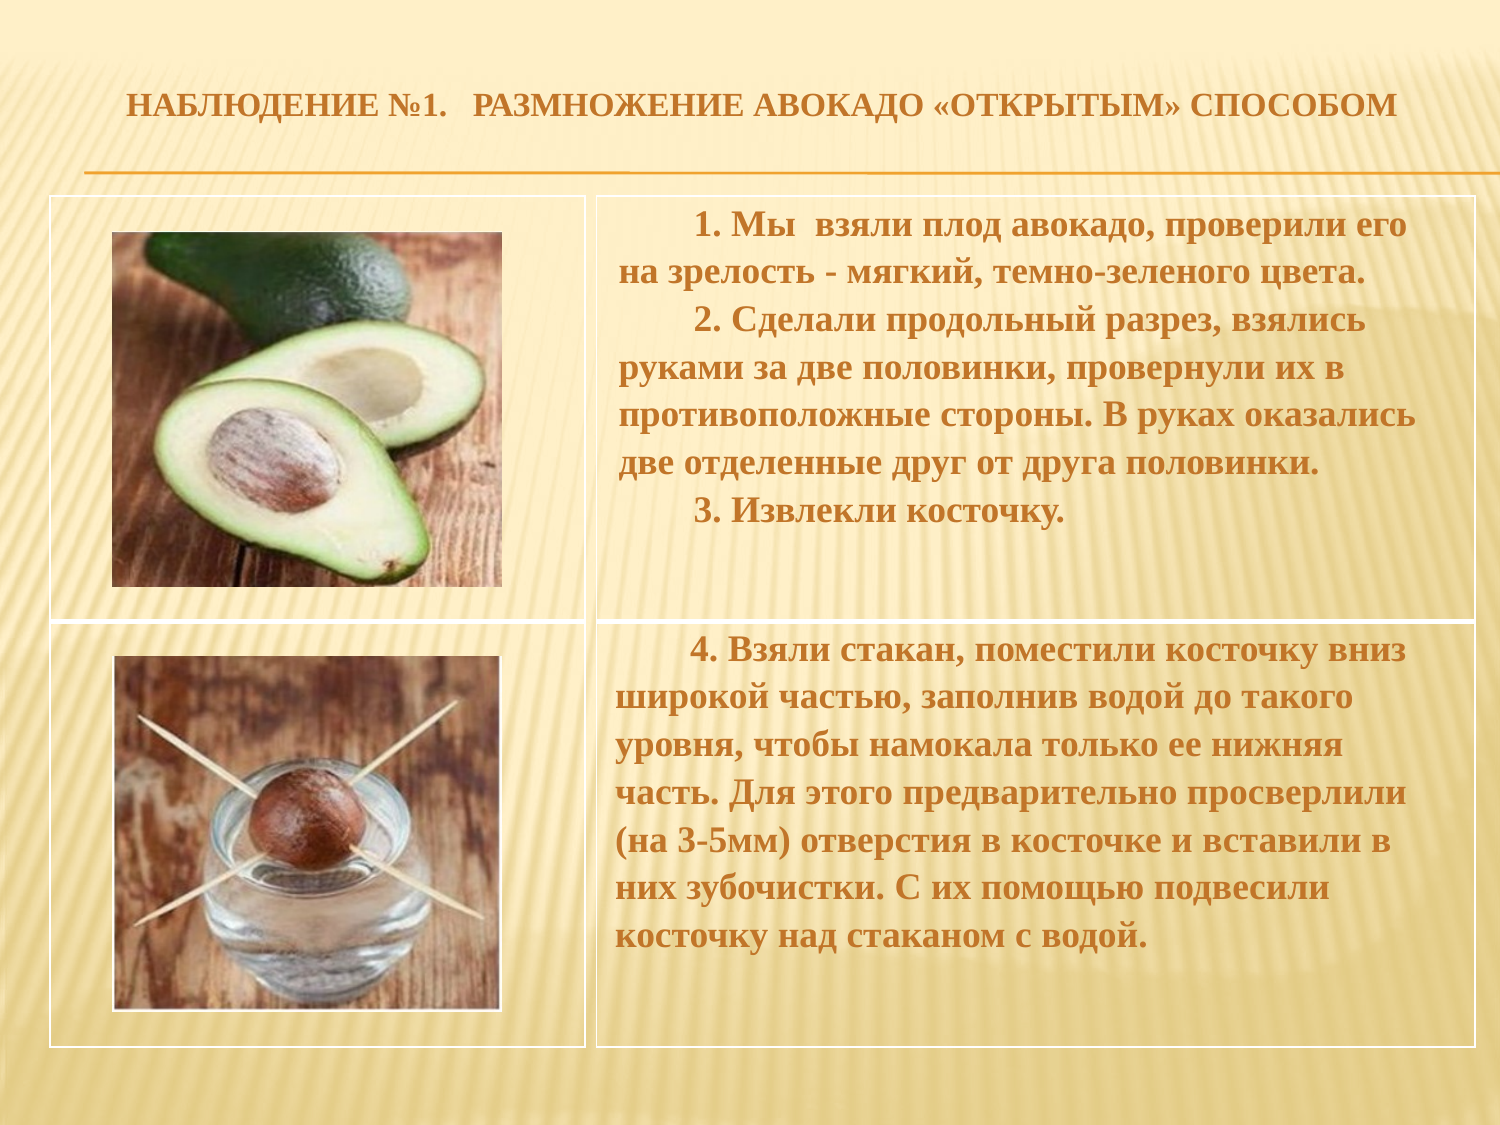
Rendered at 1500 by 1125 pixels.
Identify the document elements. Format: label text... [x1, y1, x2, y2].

title Наблюдение №1. Размножение авокадо «открытым» способом [49, 75, 1475, 185]
table_header [51, 197, 584, 619]
table_cell 4. Взяли стакан, поместили косточку вниз широкой частью, заполнив водой до такого уровня, чтобы намокала только ее нижняя часть. Для этого предварительно просверлили (на 3-5мм) отверстия в косточке и вставили в них зубочистки. С их помощью подвесили косточку над стаканом с водой. [597, 624, 1474, 1046]
table_cell [51, 624, 584, 1046]
picture [111, 231, 503, 587]
table_header 1. Мы взяли плод авокадо, проверили его на зрелость - мягкий, темно-зеленого цвета. 2. Сделали продольный разрез, взялись руками за две половинки, провернули их в противоположные стороны. В руках оказались две отделенные друг от друга половинки. 3. Извлекли косточку. [597, 197, 1474, 619]
picture [111, 656, 503, 1012]
